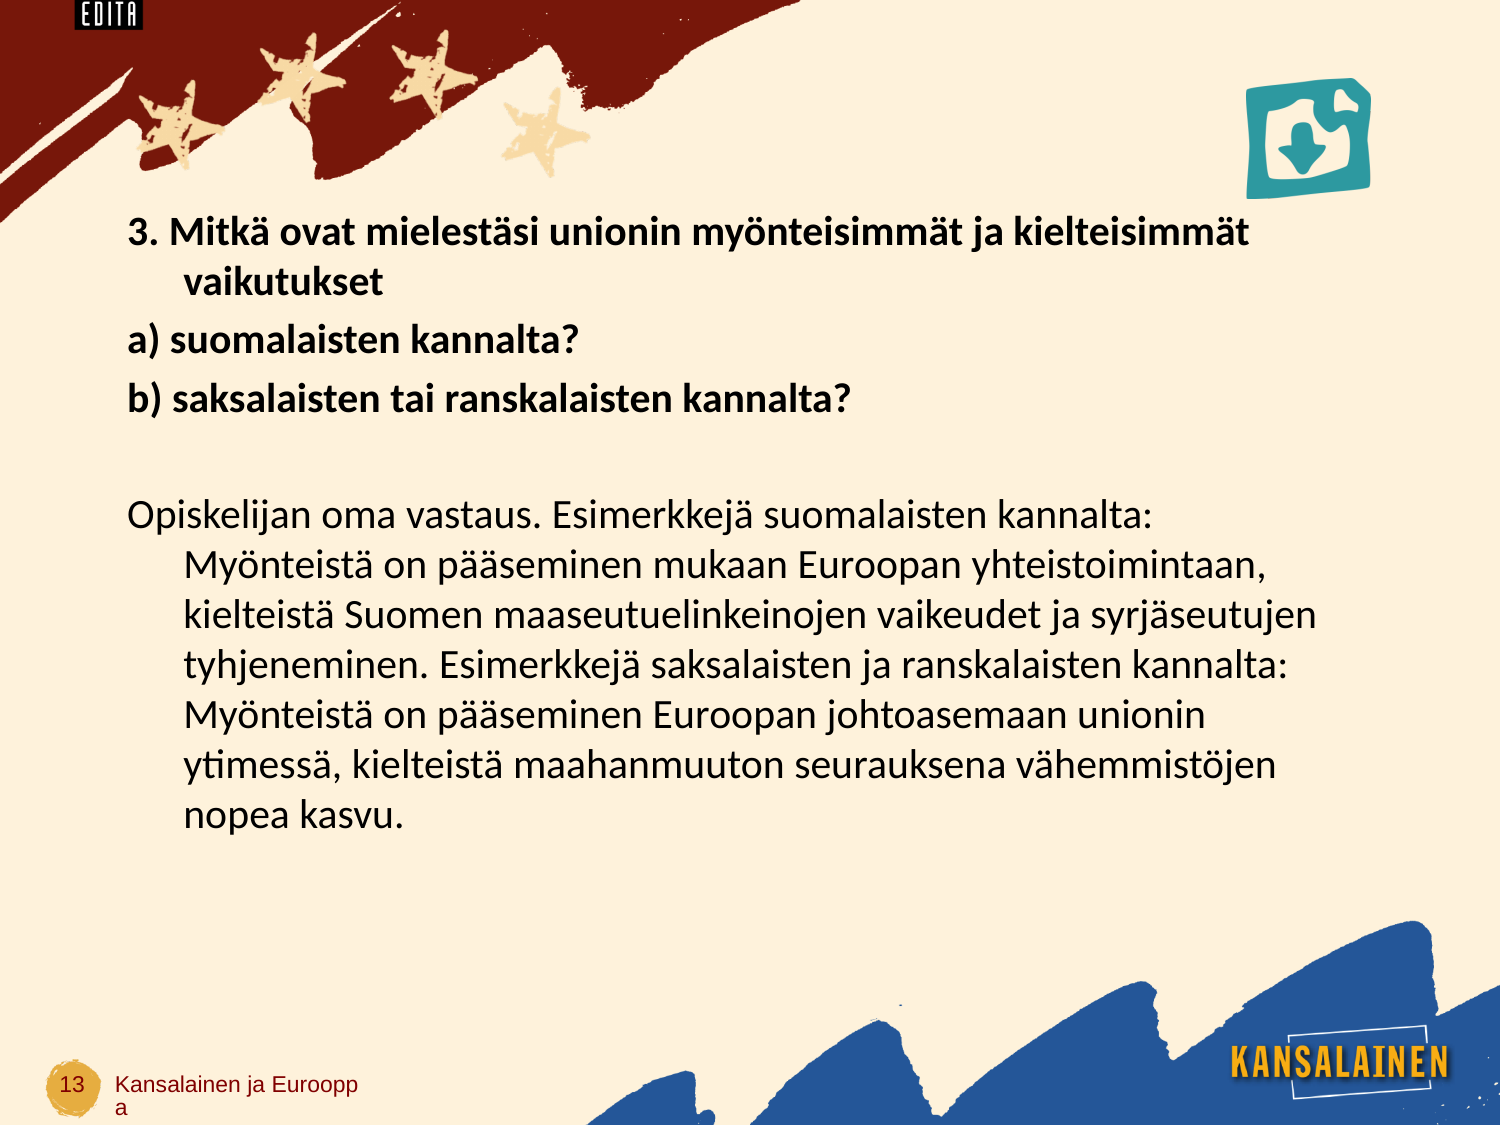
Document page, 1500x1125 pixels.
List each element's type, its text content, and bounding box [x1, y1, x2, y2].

list 3. Mitkä ovat mielestäsi unionin myönteisimmät ja kielteisimmät vaikutukset a) suomalaisten kannalta? b) saksalaisten tai ranskalaisten kannalta? Opiskelijan oma vastaus. Esimerkkejä suomalaisten kannalta: Myönteistä on pääseminen mukaan Euroopan yhteistoimintaan, kielteistä Suomen maaseutuelinkeinojen vaikeudet ja syrjäseutujen tyhjeneminen. Esimerkkejä saksalaisten ja ranskalaisten kannalta: Myönteistä on pääseminen Euroopan johtoasemaan unionin ytimessä, kielteistä maahanmuuton seurauksena vähemmistöjen nopea kasvu. [111, 196, 1351, 1088]
slide_number 13 [37, 1062, 99, 1125]
picture [0, 0, 1500, 1125]
footer Kansalainen ja Eurooppa [99, 1062, 376, 1125]
